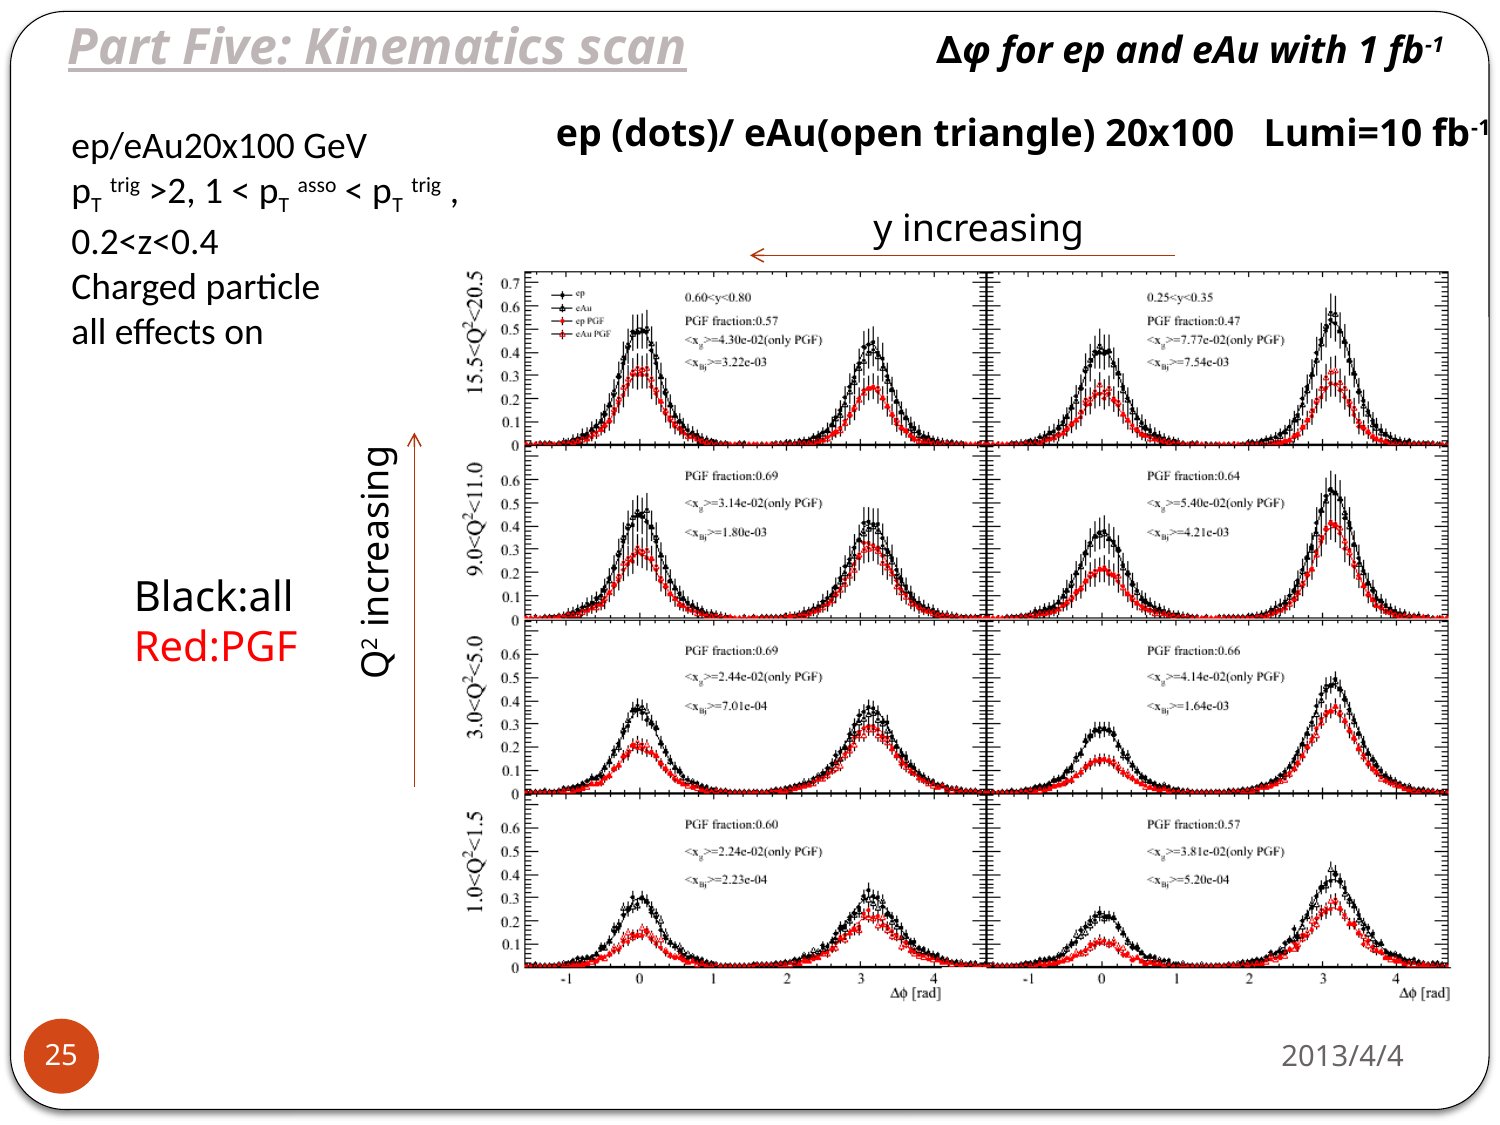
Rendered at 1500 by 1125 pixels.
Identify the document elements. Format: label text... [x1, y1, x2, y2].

text_box Black:all Red:PGF [119, 562, 343, 678]
text_box y increasing [858, 196, 1100, 254]
list ∆φ for ep and eAu with 1 fb-1 [750, 19, 1459, 80]
text_box Q2 increasing [343, 495, 409, 694]
picture [420, 256, 1471, 1048]
text_box ep/eAu20x100 GeV pT trig >2, 1 < pT asso < pT trig , 0.2<z<0.4 Charged particle all effects on [56, 113, 494, 350]
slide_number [1012, 1057, 1419, 1094]
text_box ep (dots)/ eAu(open triangle) 20x100 Lumi=10 fb-1 [541, 101, 1388, 162]
title Part Five: Kinematics scan [53, 6, 703, 161]
slide_number 25 [23, 1018, 99, 1094]
